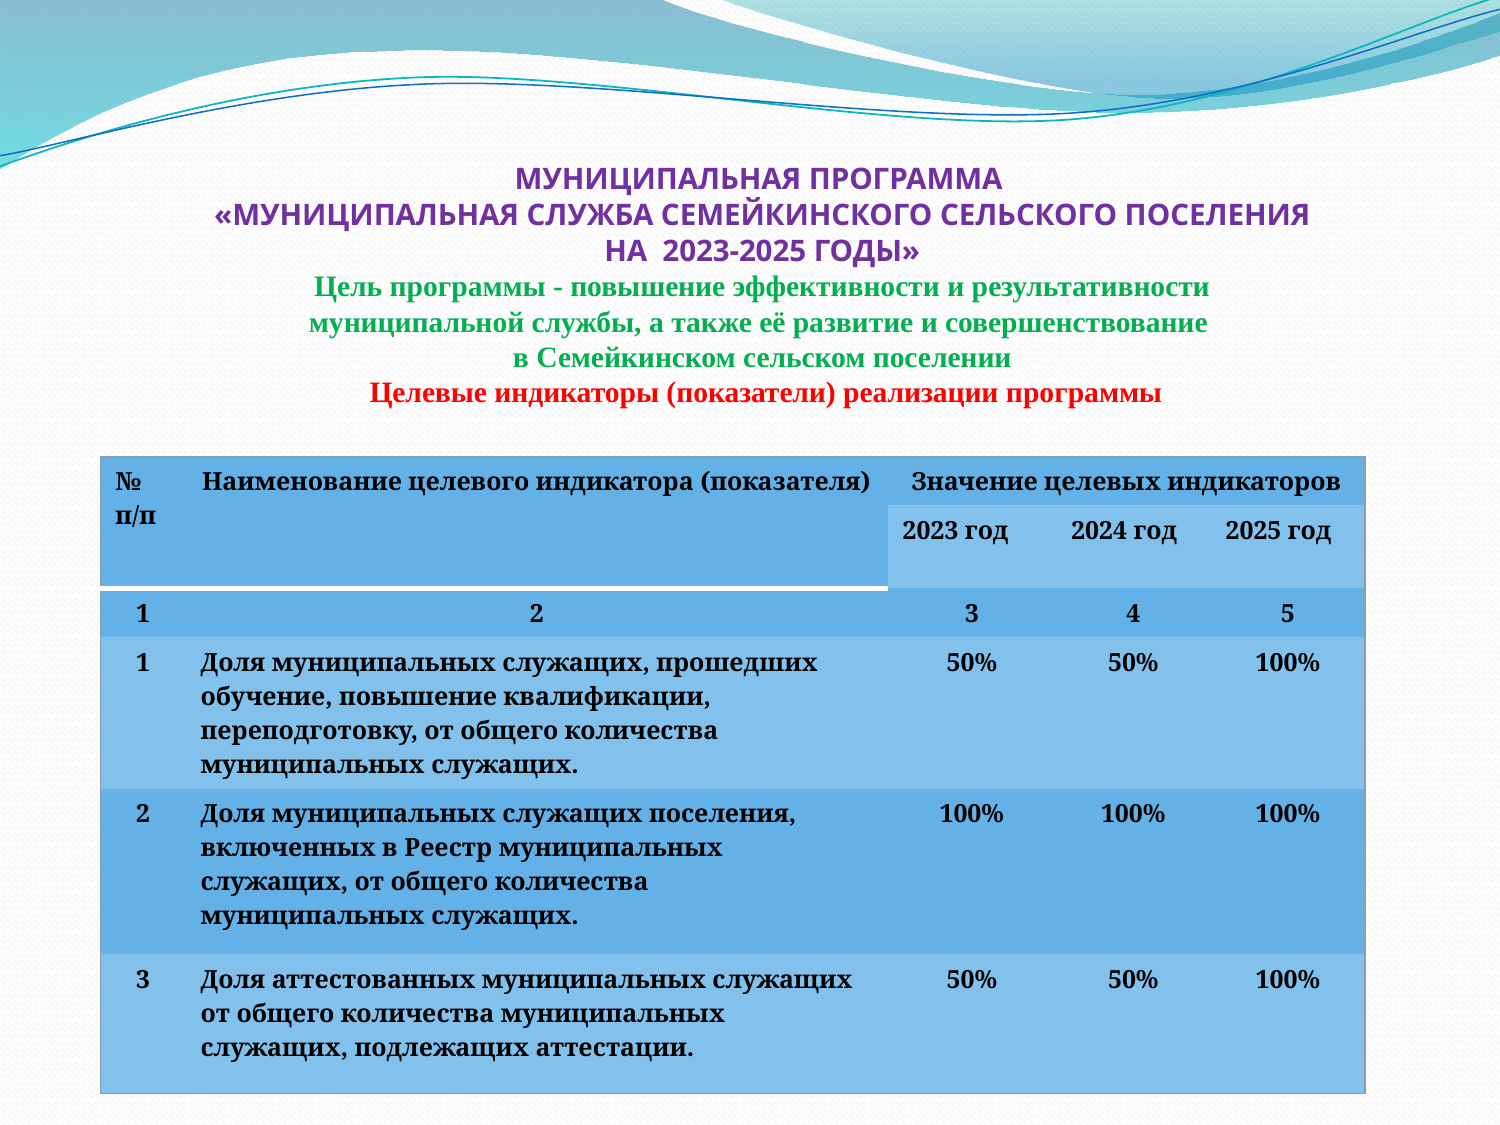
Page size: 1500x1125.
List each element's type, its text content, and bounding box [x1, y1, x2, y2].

table_cell 50% [1056, 637, 1211, 789]
table_cell 5 [1211, 588, 1364, 637]
table_cell 1 [101, 637, 186, 789]
table_cell 2 [101, 789, 186, 954]
table_cell 100% [1211, 637, 1364, 789]
table_cell 50% [1056, 954, 1211, 1093]
table_cell 2025 год [1211, 505, 1364, 588]
table_cell 4 [1056, 588, 1211, 637]
table_cell 100% [1211, 954, 1364, 1093]
table_cell 1 [101, 591, 186, 637]
table_cell 3 [888, 588, 1056, 637]
table_cell 3 [101, 954, 186, 1093]
table_cell 2 [186, 591, 888, 637]
table_cell Доля аттестованных муниципальных служащих от общего количества муниципальных служащих, подлежащих аттестации. [186, 954, 888, 1093]
table_cell Доля муниципальных служащих поселения, включенных в Реестр муниципальных служащих, от общего количества муниципальных служащих. [186, 789, 888, 954]
table_header № п/п [101, 457, 186, 586]
table_cell 100% [1056, 789, 1211, 954]
table_cell 50% [888, 637, 1056, 789]
table_cell 50% [888, 954, 1056, 1093]
table_cell 2024 год [1056, 505, 1211, 588]
title Муниципальная программа «Муниципальная служба Семейкинского сельского поселения на 2023-2025 годы» Цель программы - повышение эффективности и результативности муниципальной службы, а также её развитие и совершенствование в Семейкинском сельском поселении Целевые индикаторы (показатели) реализации программы [100, 125, 1425, 409]
table_header Значение целевых индикаторов [888, 457, 1364, 505]
table_header Наименование целевого индикатора (показателя) [186, 457, 888, 586]
table_cell 100% [1211, 789, 1364, 954]
table_cell 2023 год [888, 505, 1056, 588]
table_cell 100% [888, 789, 1056, 954]
table_cell Доля муниципальных служащих, прошедших обучение, повышение квалификации, переподготовку, от общего количества муниципальных служащих. [186, 637, 888, 789]
